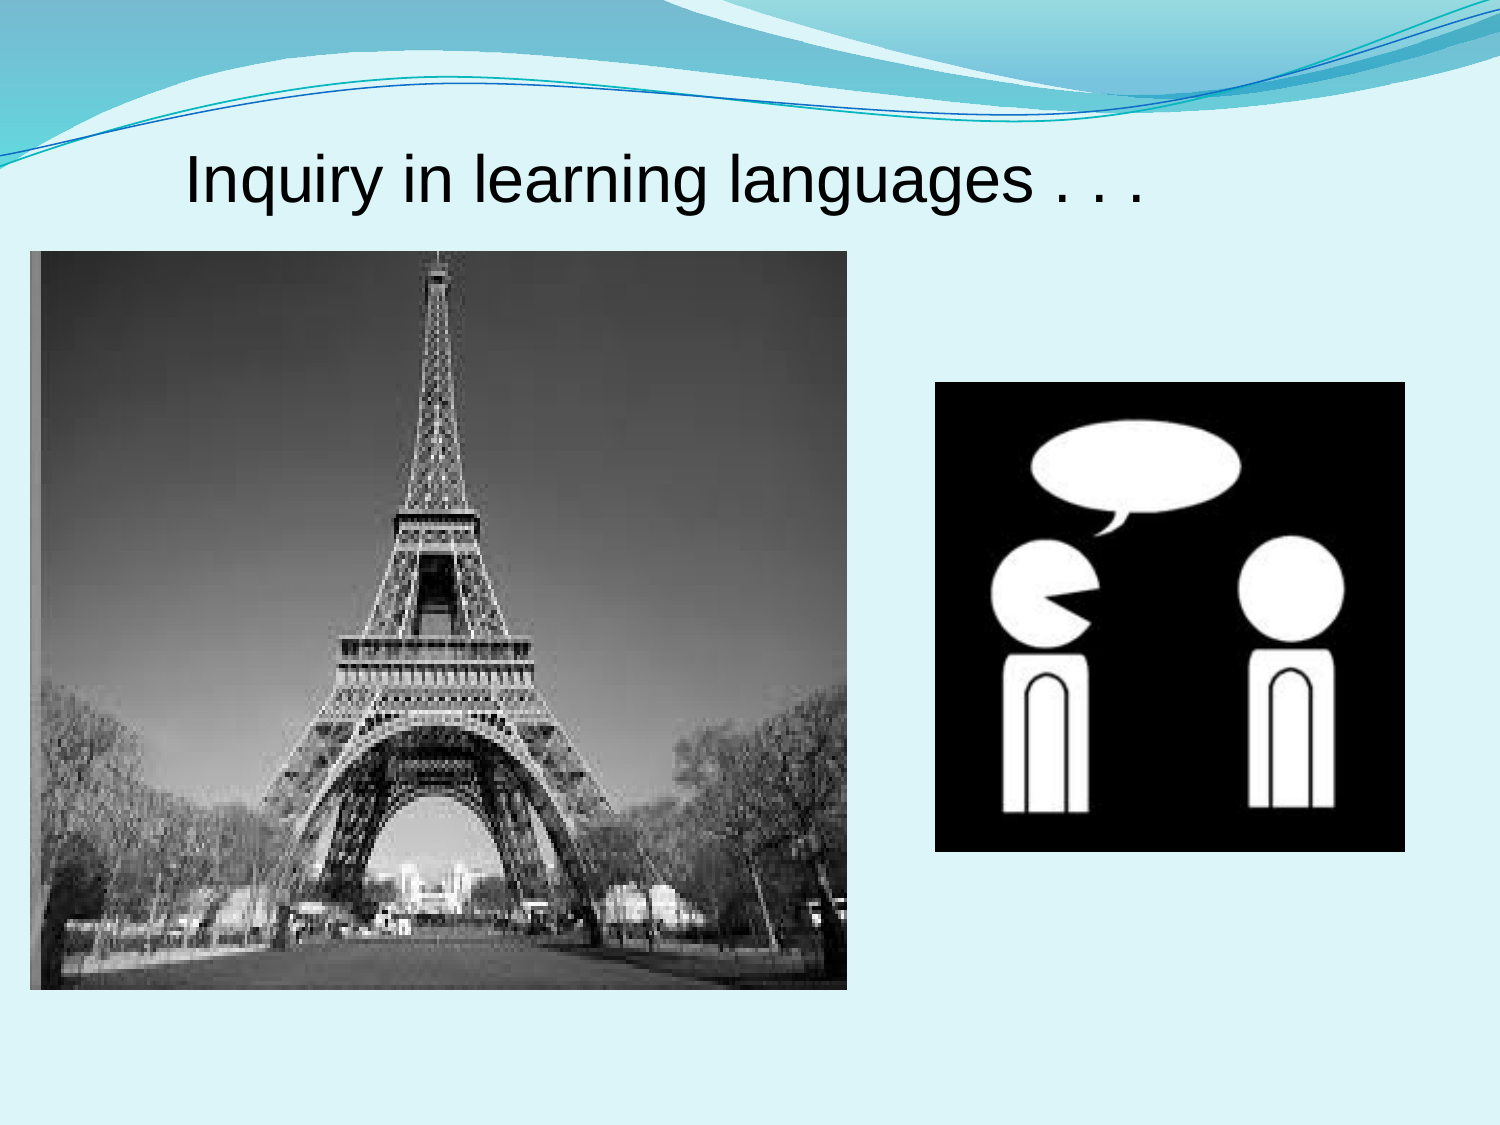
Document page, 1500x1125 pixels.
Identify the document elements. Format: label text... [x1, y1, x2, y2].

text_box Inquiry in learning languages . . . [169, 128, 1187, 224]
picture [30, 251, 848, 990]
picture [935, 382, 1405, 852]
